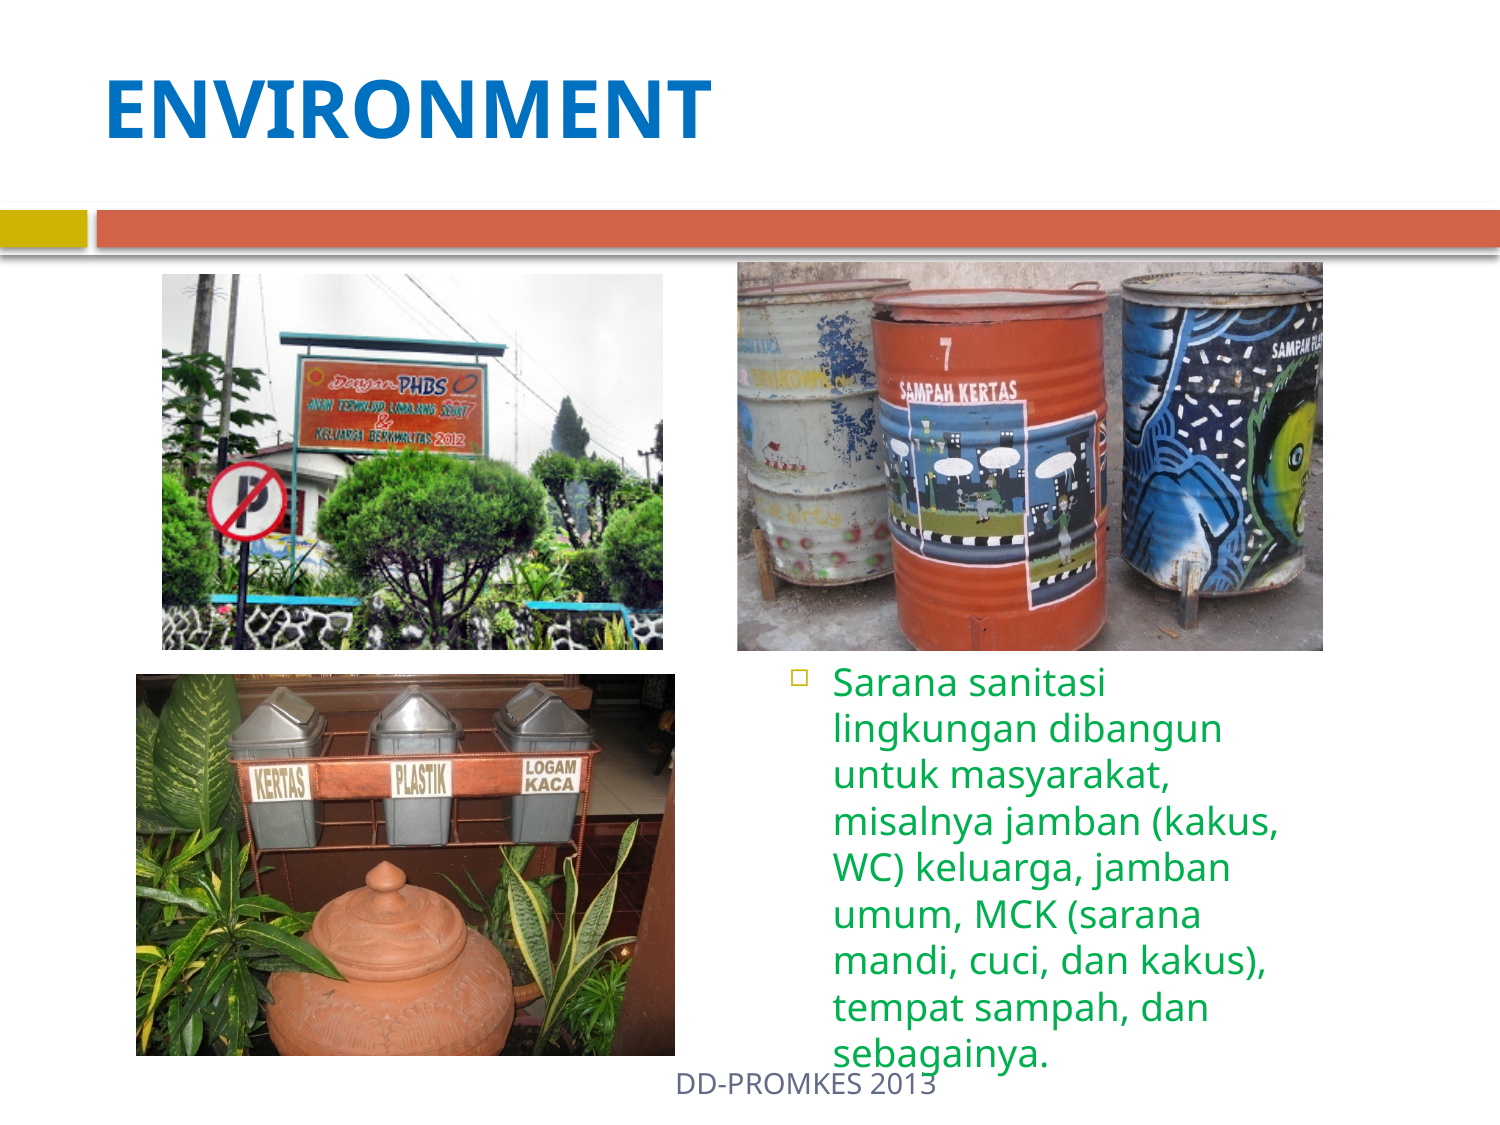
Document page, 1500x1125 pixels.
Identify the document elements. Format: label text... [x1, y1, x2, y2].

list Sarana sanitasi lingkungan dibangun untuk masyarakat, misalnya jamban (kakus, WC) keluarga, jamban umum, MCK (sarana mandi, cuci, dan kakus), tempat sampah, dan sebagainya. [774, 659, 1325, 1088]
picture [162, 274, 663, 651]
picture [737, 262, 1324, 652]
title ENVIRONMENT [87, 50, 1425, 163]
picture [136, 674, 676, 1057]
footer DD-PROMKES 2013 [62, 1052, 952, 1113]
